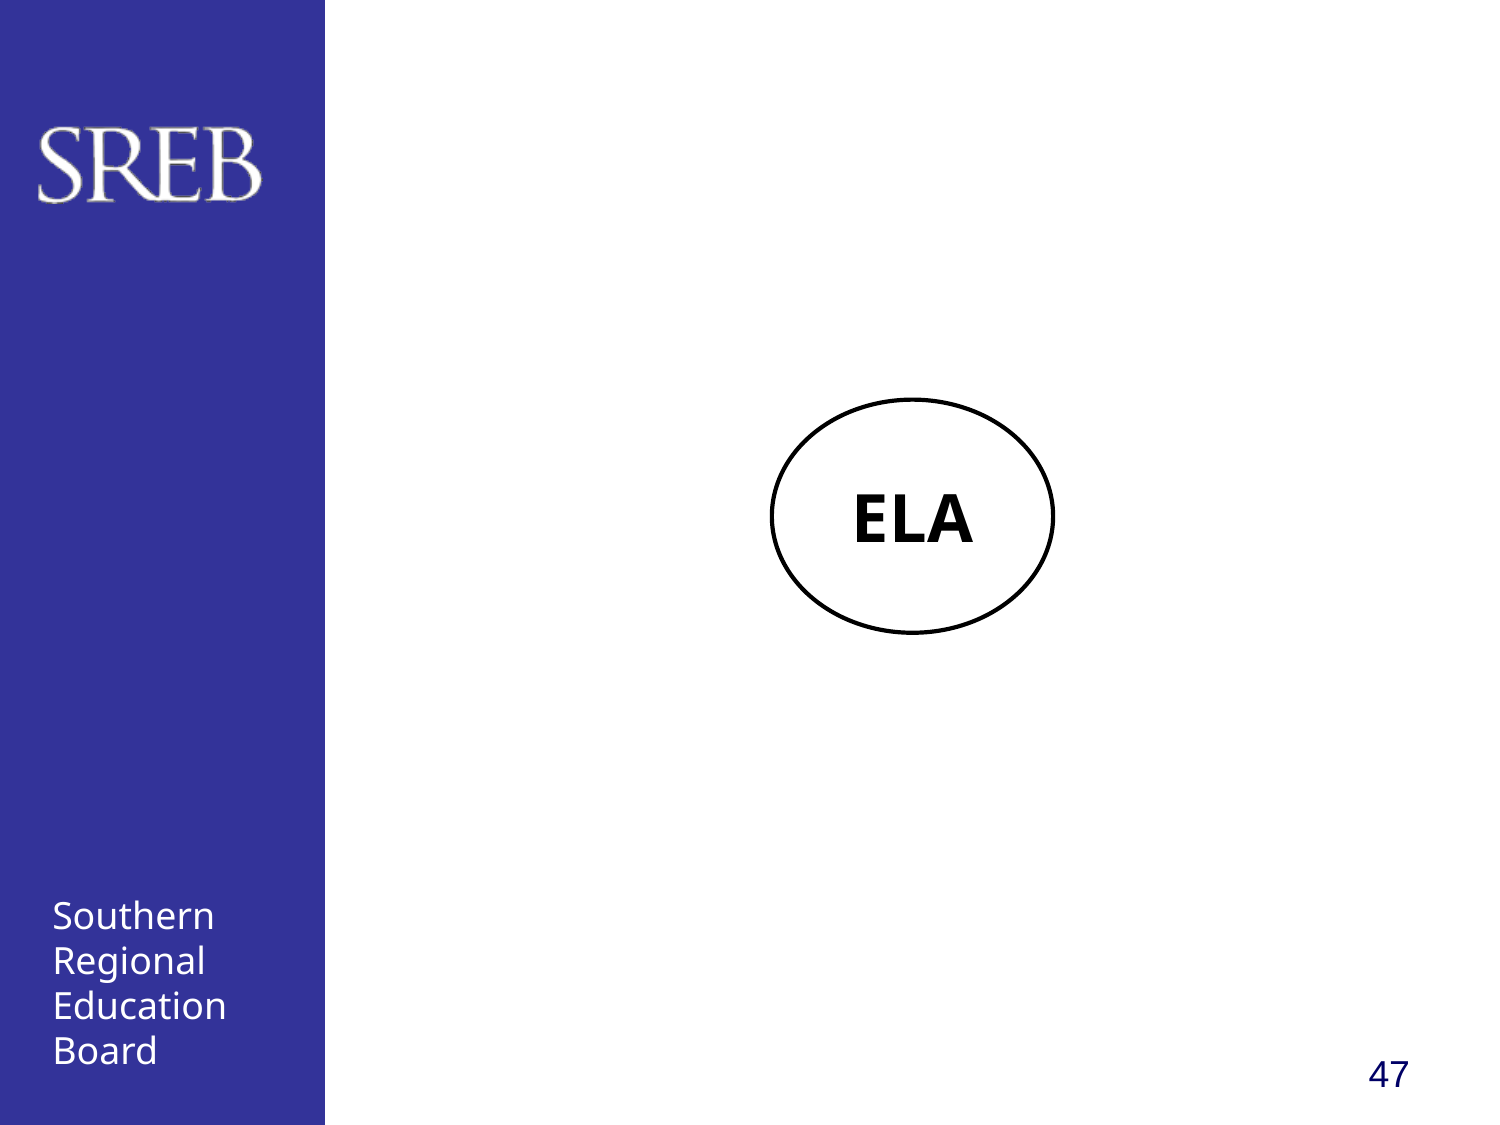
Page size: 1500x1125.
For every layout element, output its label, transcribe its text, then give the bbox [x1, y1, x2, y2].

picture [37, 124, 263, 204]
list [349, 49, 1476, 983]
slide_number 47 [1299, 1042, 1426, 1103]
